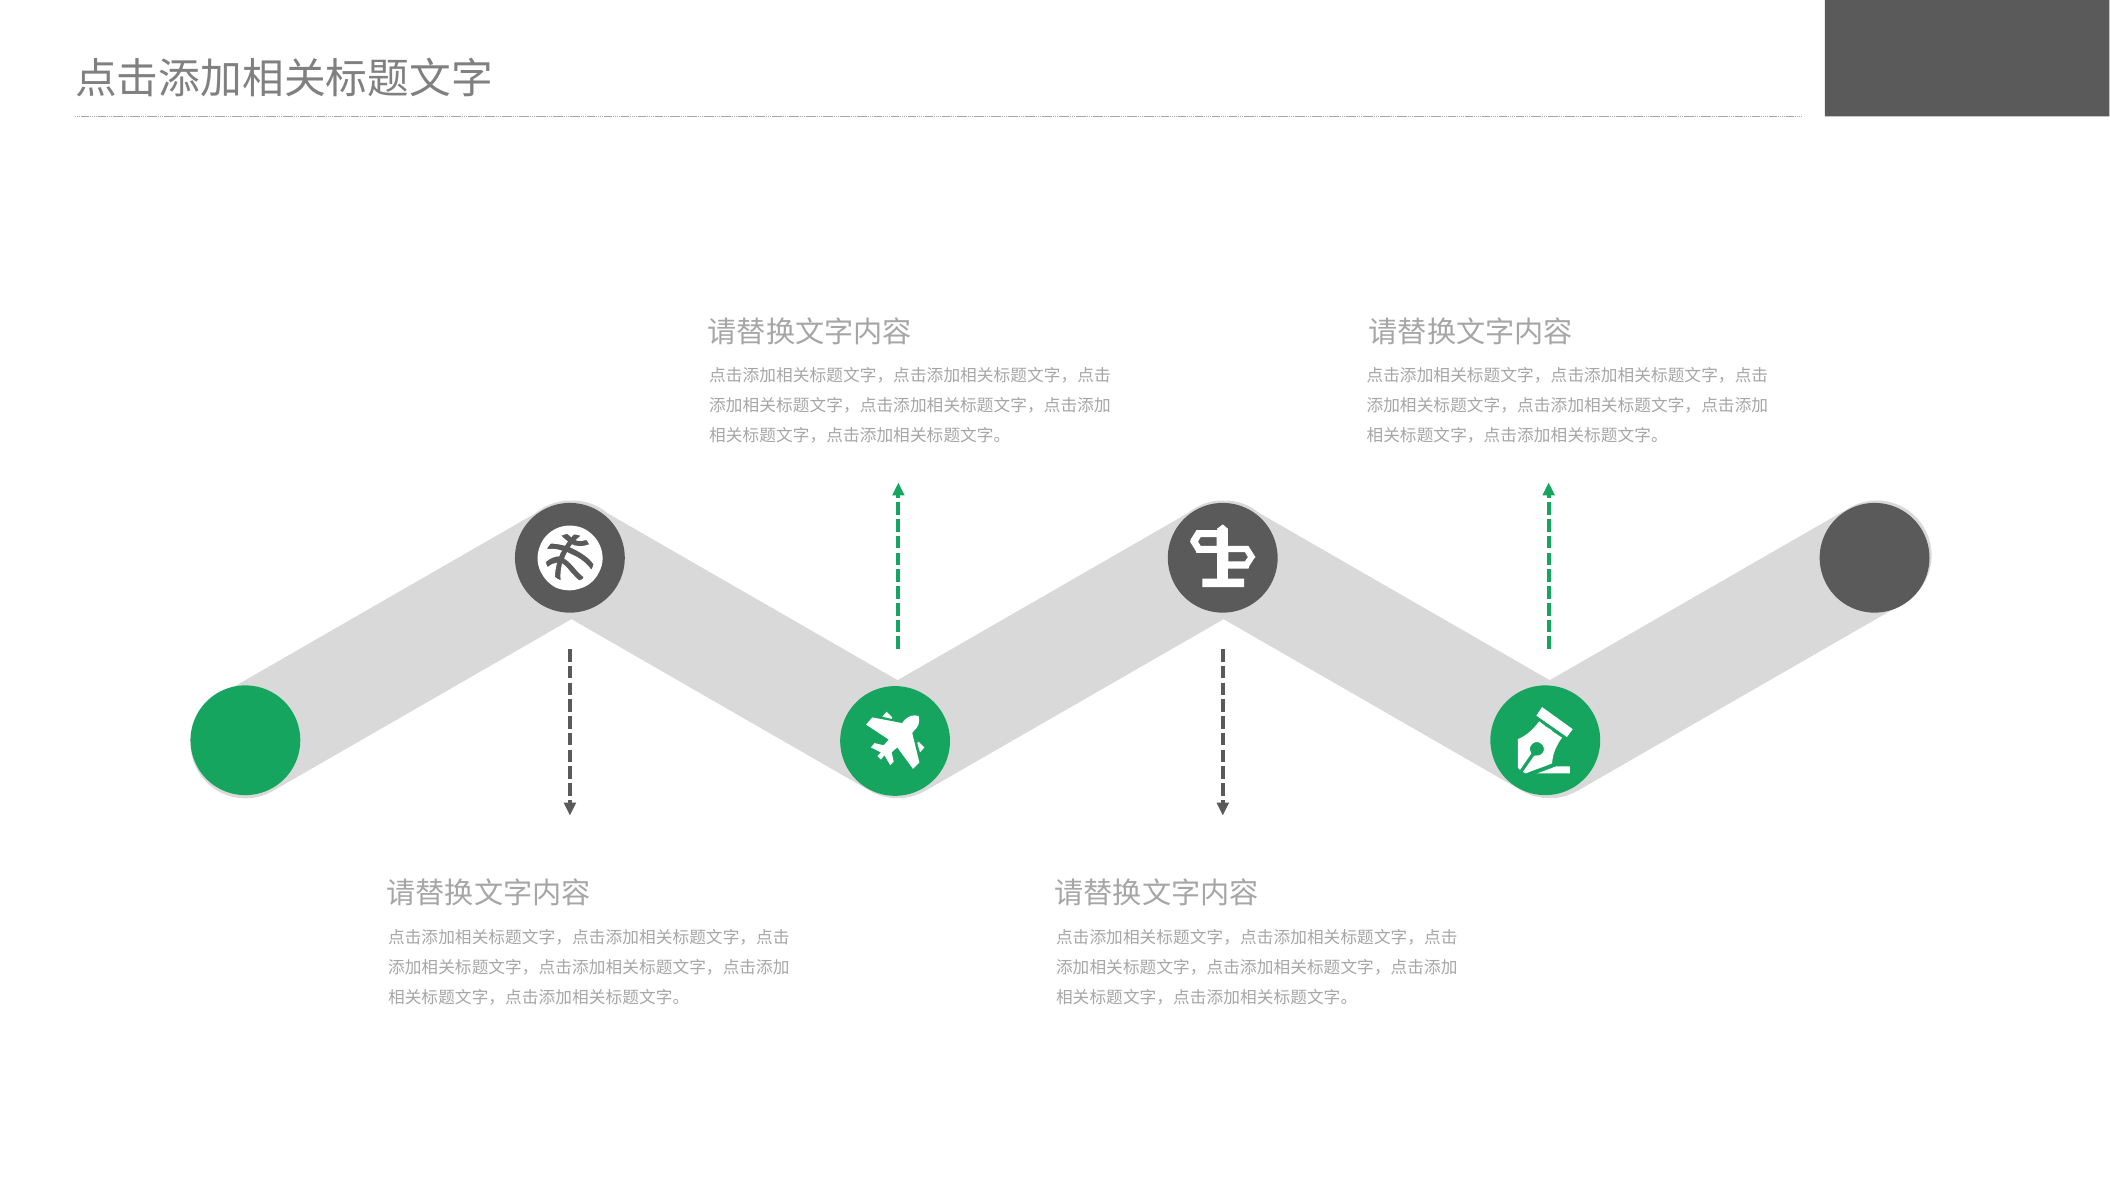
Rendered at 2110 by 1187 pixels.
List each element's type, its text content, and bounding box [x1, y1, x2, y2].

text_box 点击添加相关标题文字 [59, 44, 563, 107]
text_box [190, 268, 1930, 1030]
